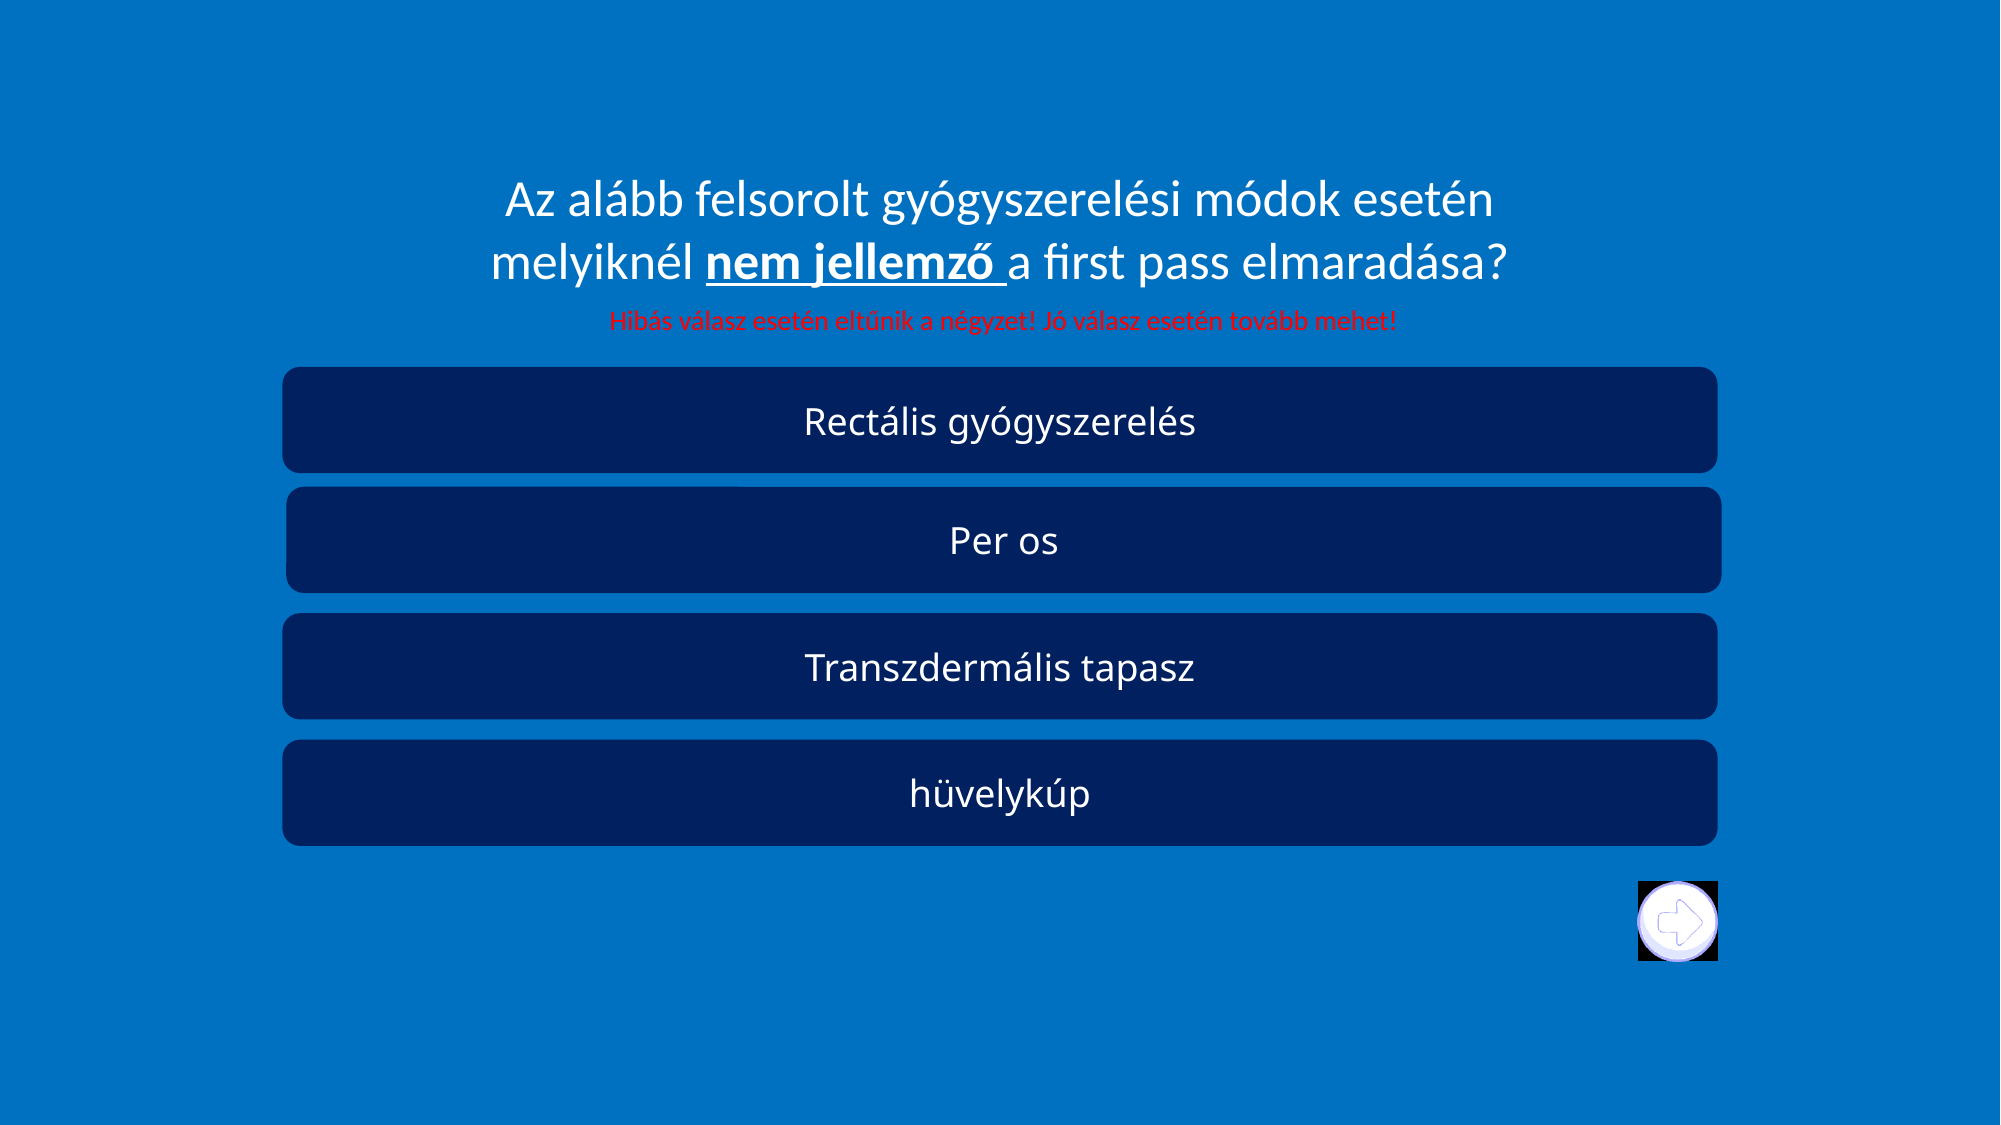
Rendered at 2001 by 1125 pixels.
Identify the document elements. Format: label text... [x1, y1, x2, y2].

text_box Az alább felsorolt gyógyszerelési módok esetén melyiknél nem jellemző a first pass elmaradása? [290, 169, 1722, 286]
text_box Per os [286, 486, 1722, 594]
text_box hüvelykúp [282, 739, 1718, 846]
picture [1637, 881, 1718, 962]
text_box Transzdermális tapasz [282, 613, 1718, 720]
text_box Hibás válasz esetén eltűnik a négyzet! Jó válasz esetén tovább mehet! [594, 294, 1546, 344]
text_box Rectális gyógyszerelés [282, 366, 1718, 474]
